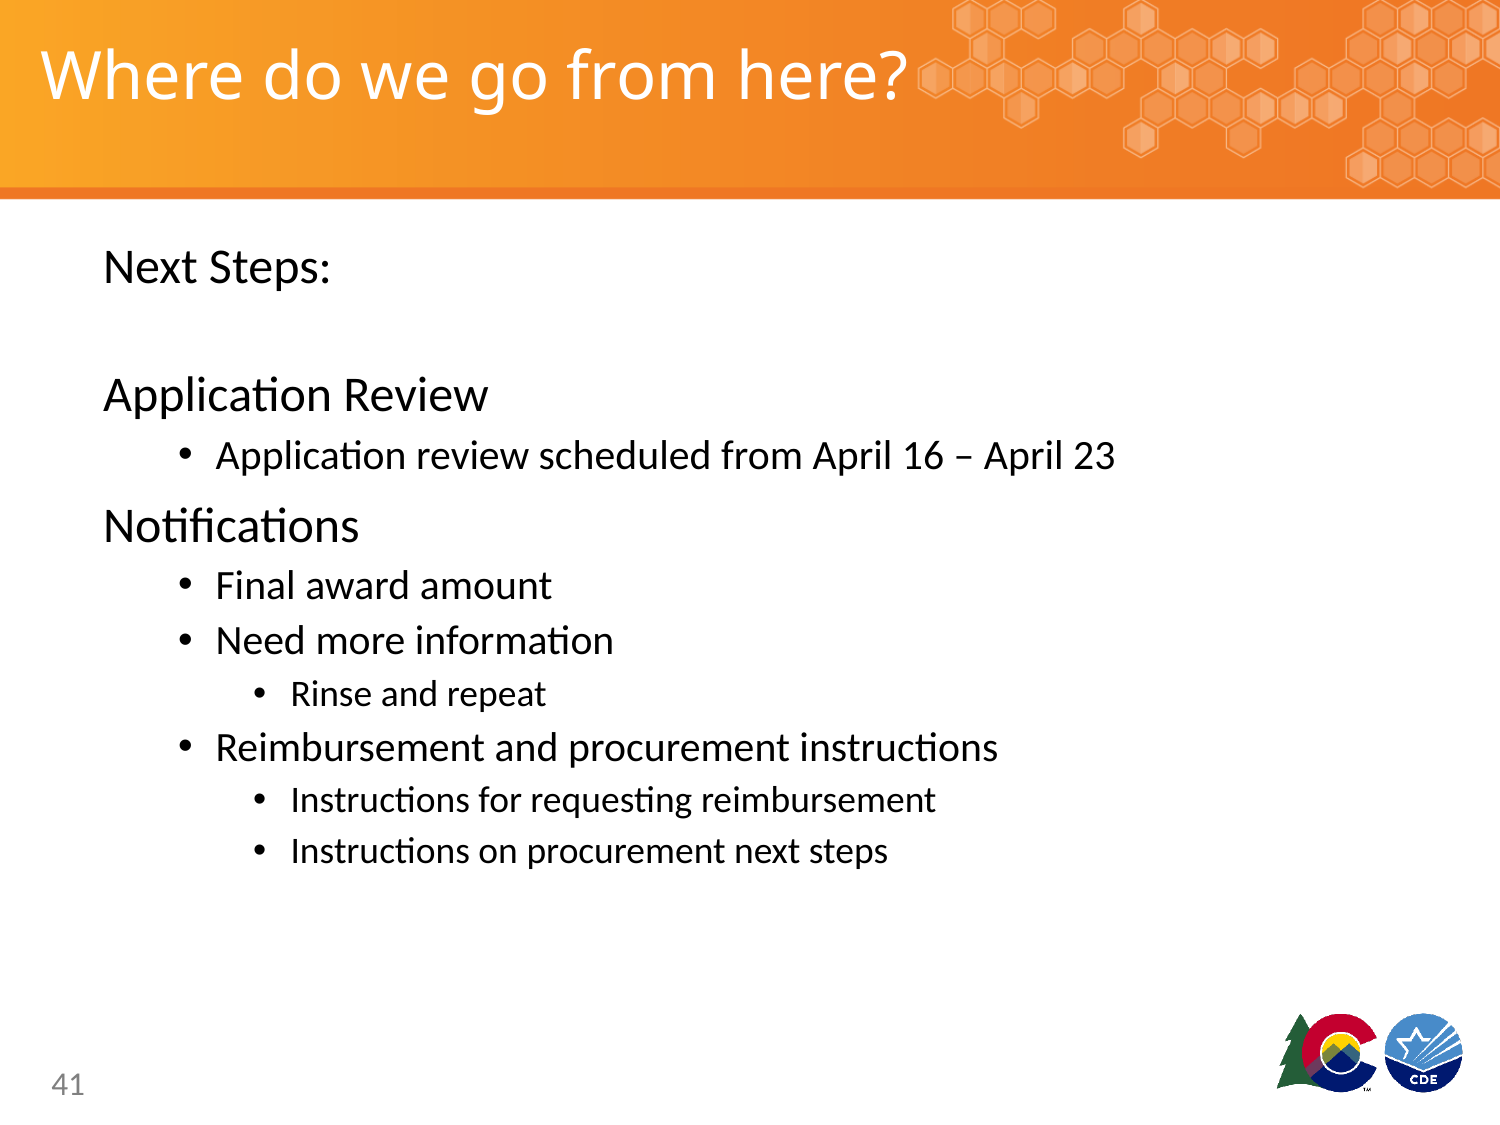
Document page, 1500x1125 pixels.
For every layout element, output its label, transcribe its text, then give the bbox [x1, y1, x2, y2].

picture [1275, 1012, 1463, 1093]
list Next Steps: Application Review Application review scheduled from April 16 – April 23 Notifications Final award amount Need more information Rinse and repeat Reimbursement and procurement instructions Instructions for requesting reimbursement Instructions on procurement next steps [103, 239, 1397, 1002]
picture [0, 0, 1500, 200]
title Where do we go from here? [40, 41, 1038, 166]
slide_number 41 [36, 1054, 375, 1115]
